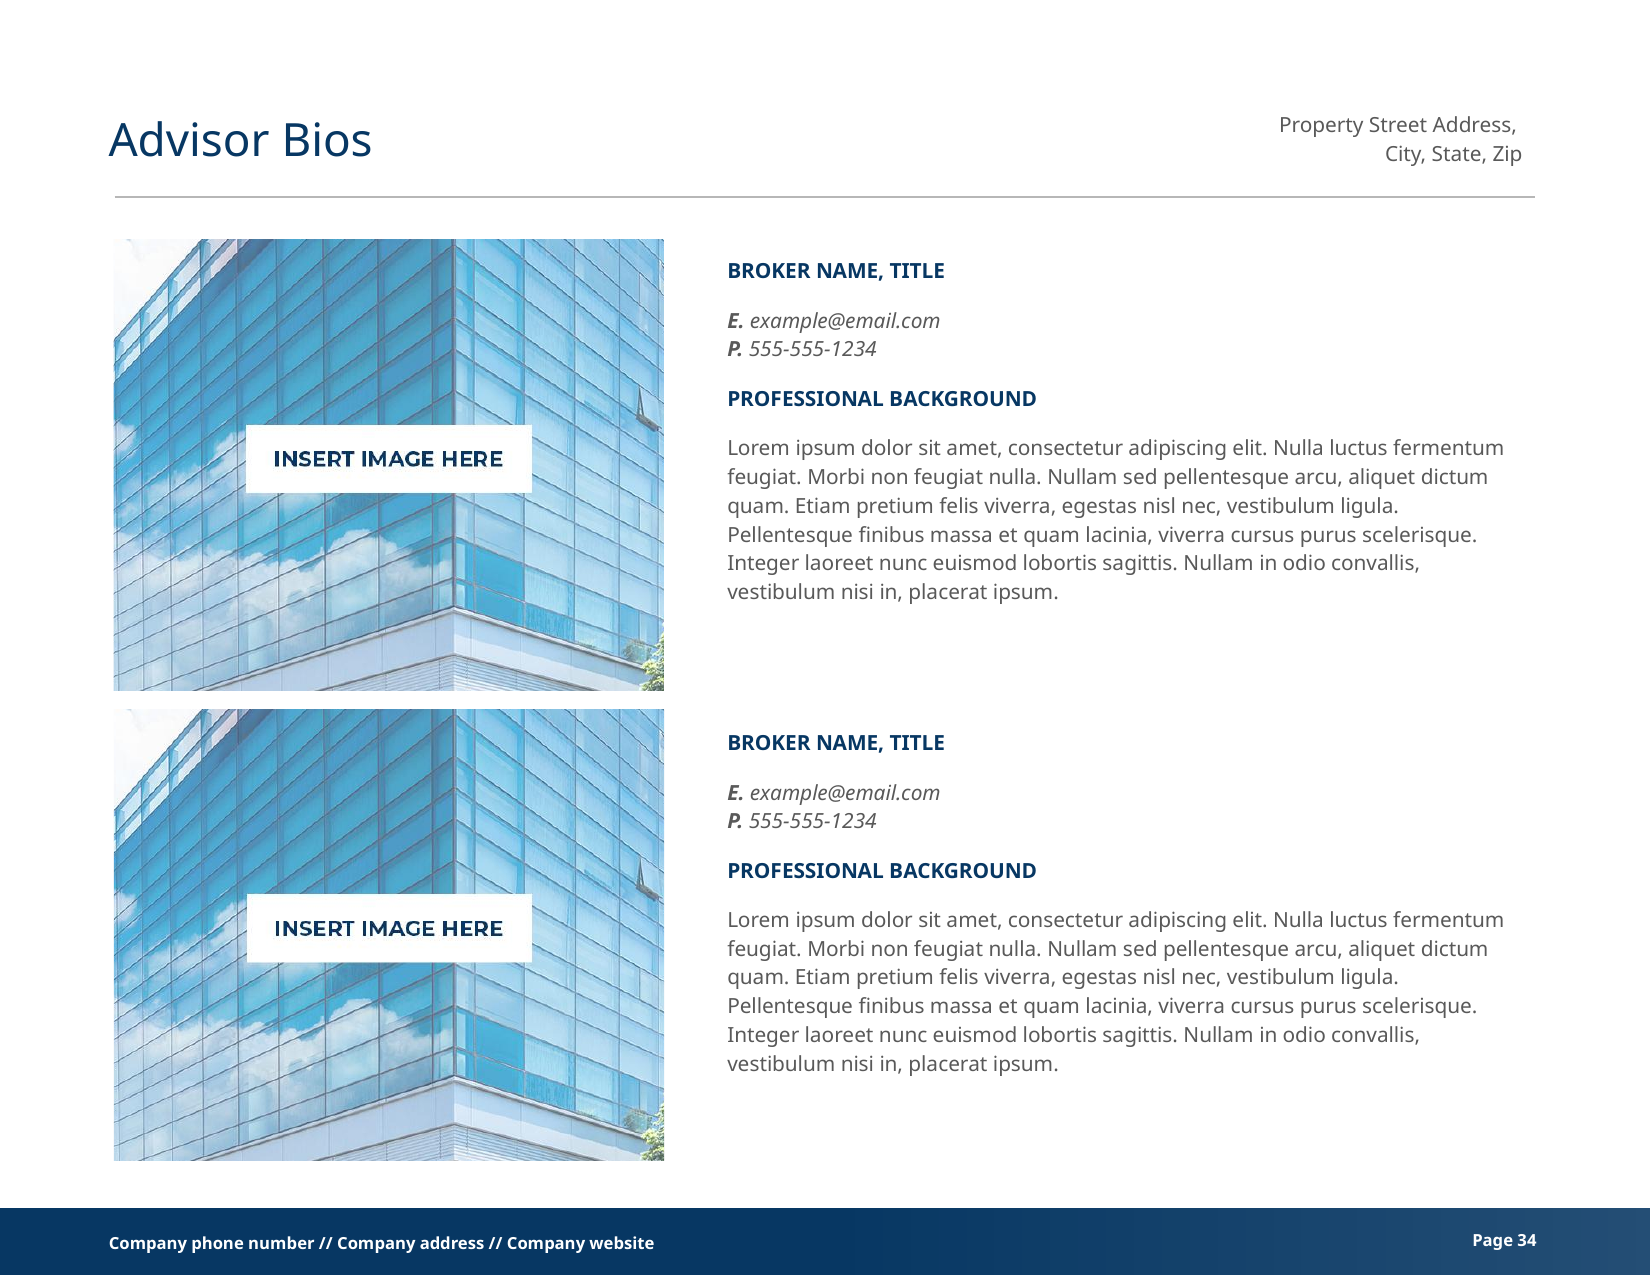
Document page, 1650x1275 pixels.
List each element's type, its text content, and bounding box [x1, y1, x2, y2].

subtitle BROKER NAME, TITLE E. example@email.com P. 555-555-1234 PROFESSIONAL BACKGROUND Lorem ipsum dolor sit amet, consectetur adipiscing elit. Nulla luctus fermentum feugiat. Morbi non feugiat nulla. Nullam sed pellentesque arcu, aliquet dictum quam. Etiam pretium felis viverra, egestas nisl nec, vestibulum ligula. Pellentesque finibus massa et quam lacinia, viverra cursus purus scelerisque. Integer laoreet nunc euismod lobortis sagittis. Nullam in odio convallis, vestibulum nisi in, placerat ipsum. [708, 235, 1538, 691]
picture [113, 239, 665, 691]
subtitle Advisor Bios [90, 83, 1598, 178]
slide_number Page ‹#› [1143, 1208, 1556, 1275]
subtitle BROKER NAME, TITLE E. example@email.com P. 555-555-1234 PROFESSIONAL BACKGROUND Lorem ipsum dolor sit amet, consectetur adipiscing elit. Nulla luctus fermentum feugiat. Morbi non feugiat nulla. Nullam sed pellentesque arcu, aliquet dictum quam. Etiam pretium felis viverra, egestas nisl nec, vestibulum ligula. Pellentesque finibus massa et quam lacinia, viverra cursus purus scelerisque. Integer laoreet nunc euismod lobortis sagittis. Nullam in odio convallis, vestibulum nisi in, placerat ipsum. [708, 707, 1538, 1163]
picture [113, 709, 665, 1161]
